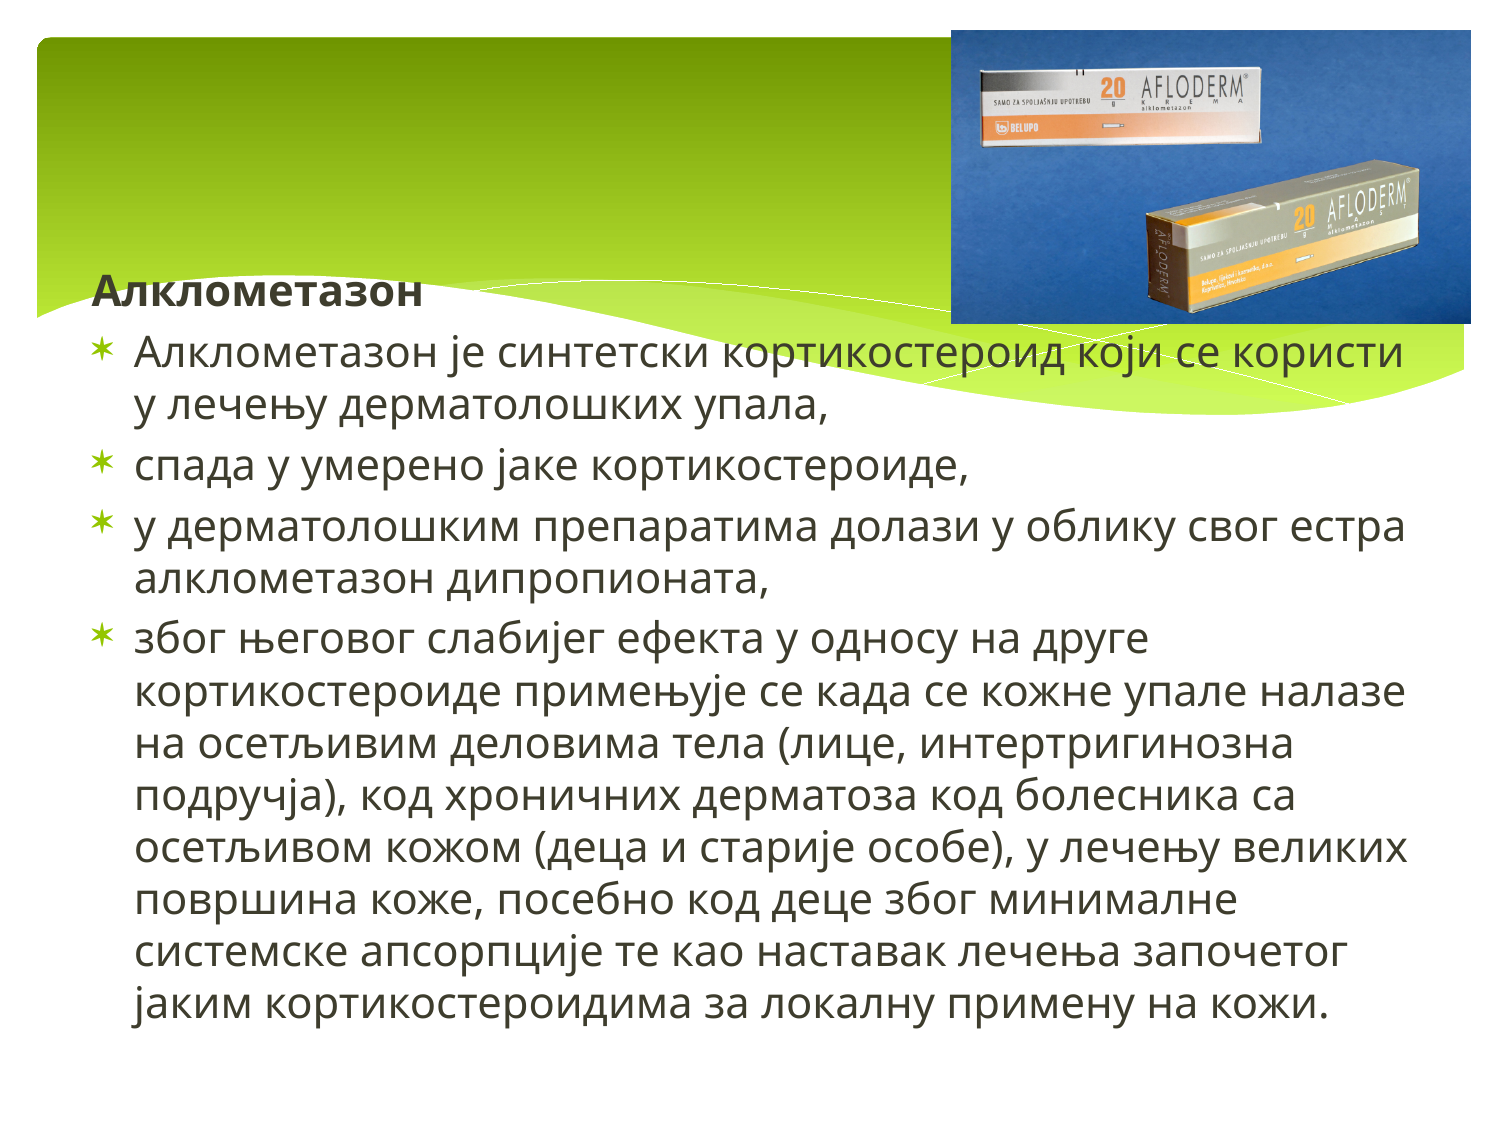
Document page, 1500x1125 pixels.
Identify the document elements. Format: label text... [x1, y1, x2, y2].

list Алклометазон Алклометазон је синтетски кортикостероид који се користи у лечењу дерматолошких упала, спада у умерено јаке кортикостероиде, у дерматолошким препаратима долази у облику свог естра алклометазон дипропионата, због његовог слабијег ефекта у односу на друге кортикостероиде примењује се када се кожне упале налазе на осетљивим деловима тела (лице, интертригинозна подручја), код хроничних дерматоза код болесника са осетљивом кожом (деца и старије особе), у лечењу великих површина коже, посебно код деце због минималне системске апсорпције те као наставак лечења започетог јаким кортикостероидима за локалну примену на кожи. [76, 255, 1436, 1071]
picture [950, 30, 1471, 324]
